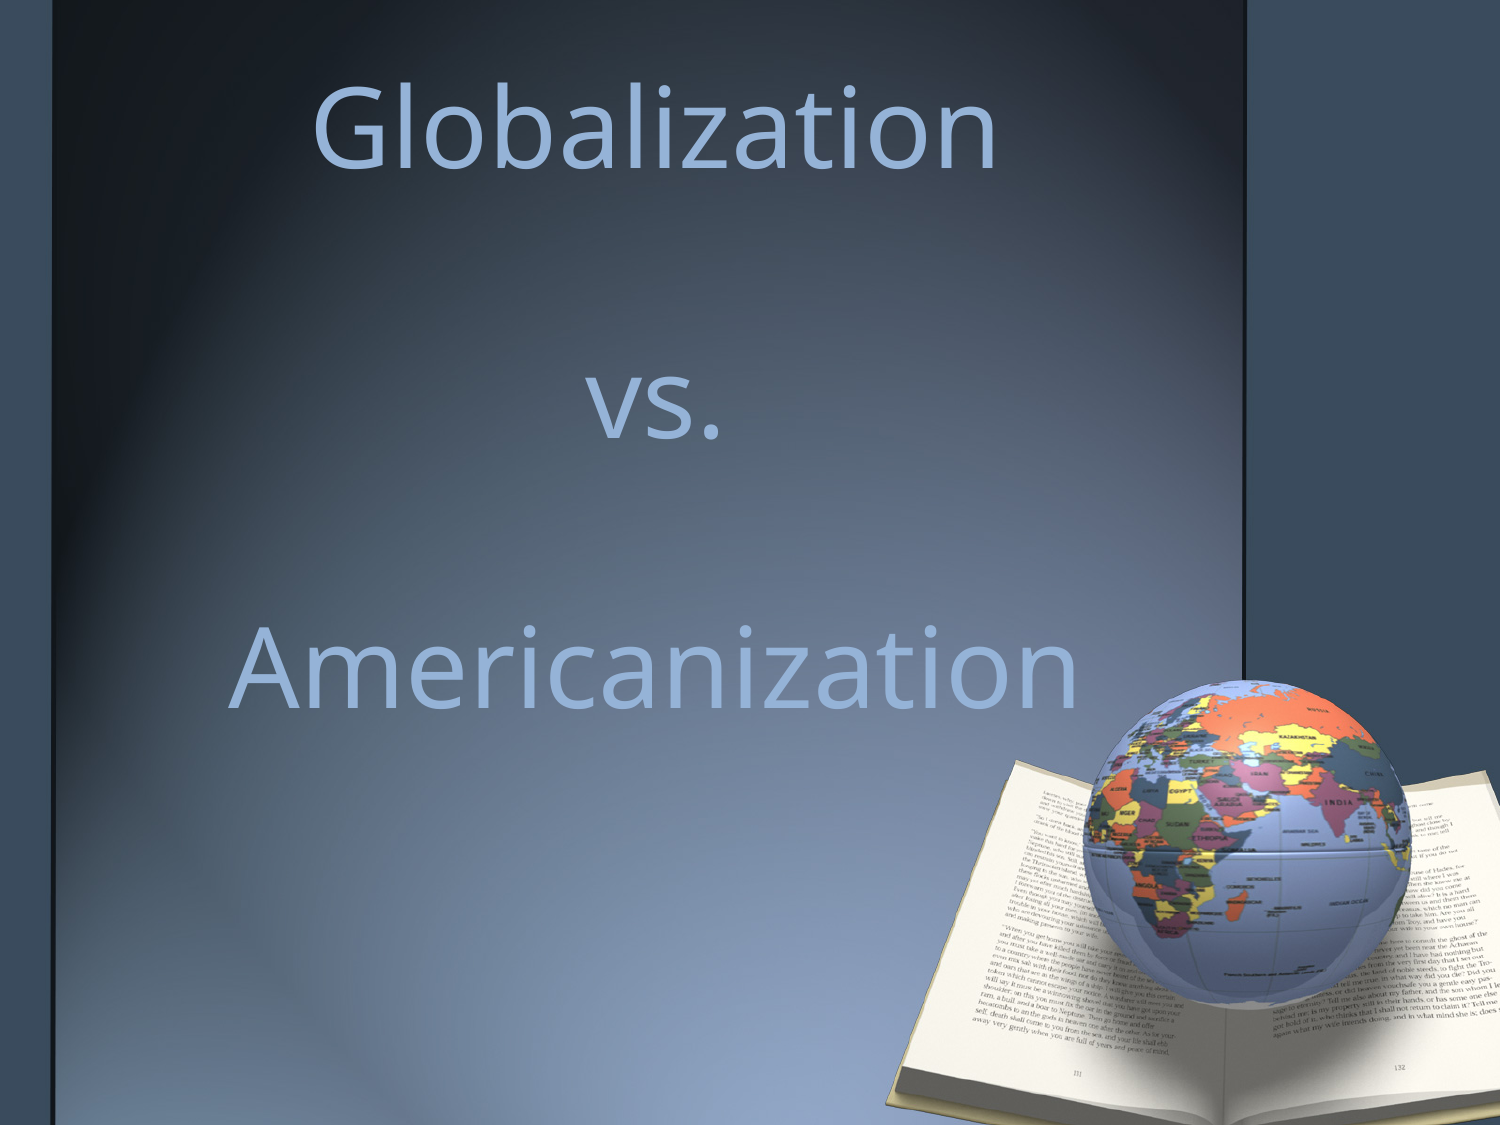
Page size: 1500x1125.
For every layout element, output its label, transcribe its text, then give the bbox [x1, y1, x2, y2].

title Globalization vs. Americanization [112, 149, 1201, 638]
picture [0, 0, 1500, 1125]
